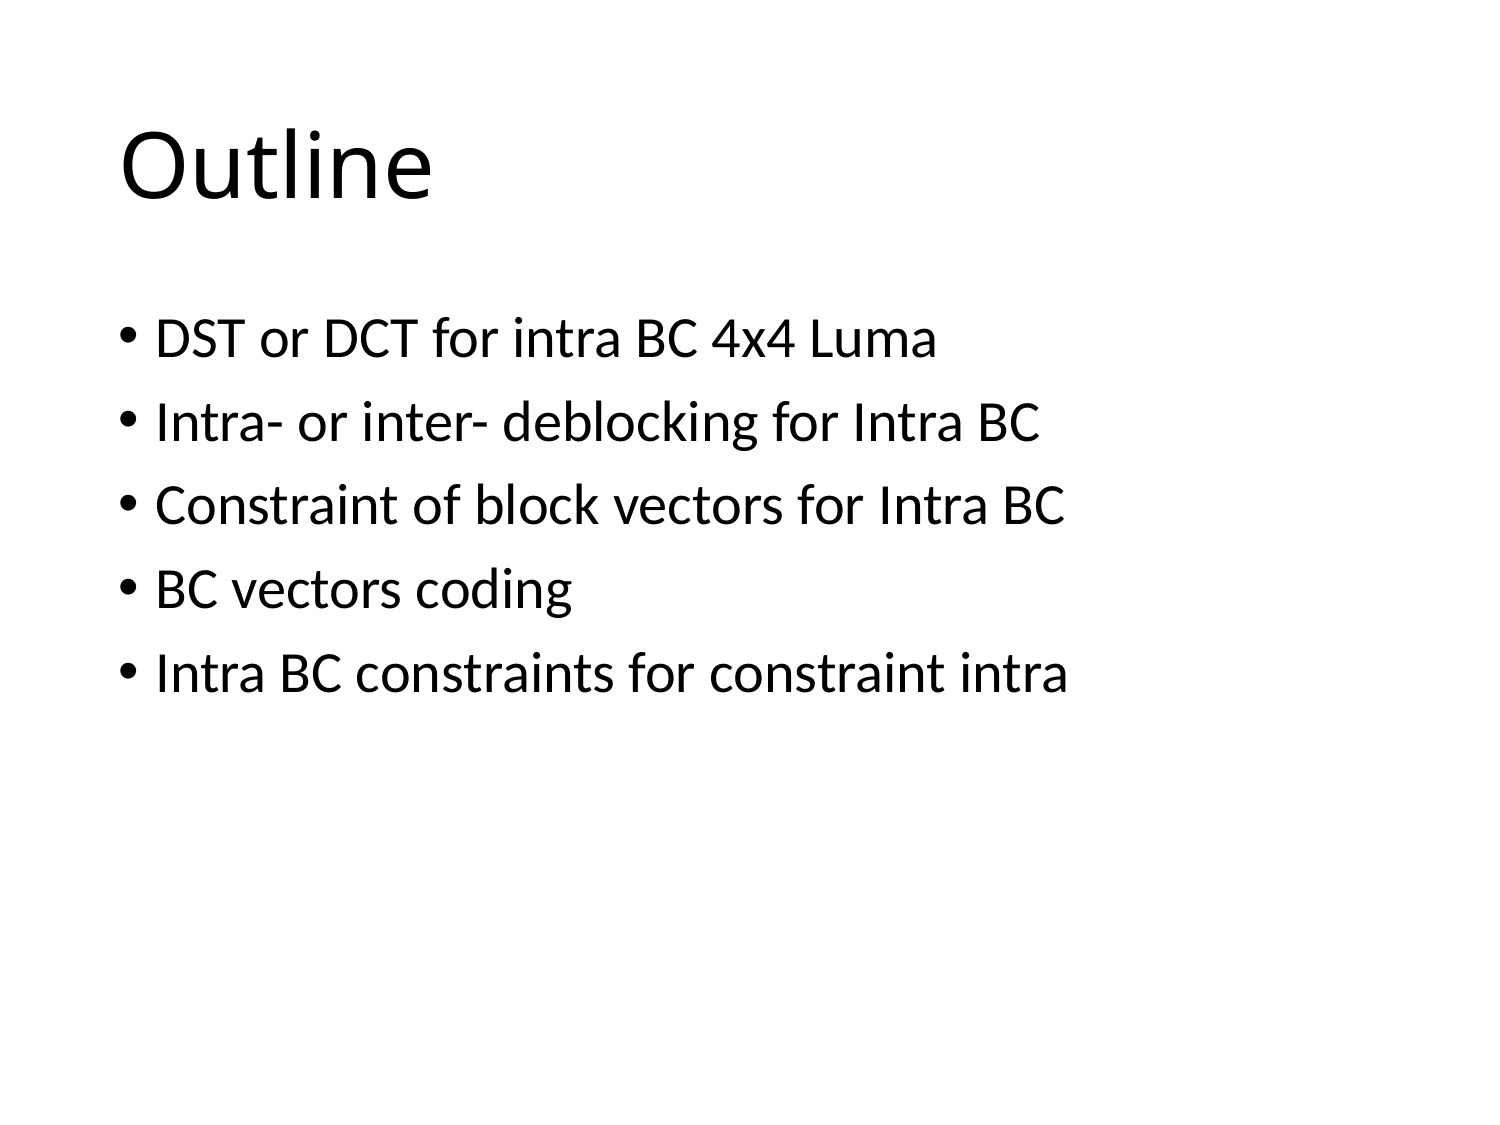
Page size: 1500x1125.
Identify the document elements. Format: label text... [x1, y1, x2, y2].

list DST or DCT for intra BC 4x4 Luma Intra- or inter- deblocking for Intra BC Constraint of block vectors for Intra BC BC vectors coding Intra BC constraints for constraint intra [103, 299, 1397, 1014]
title Outline [103, 59, 1397, 278]
